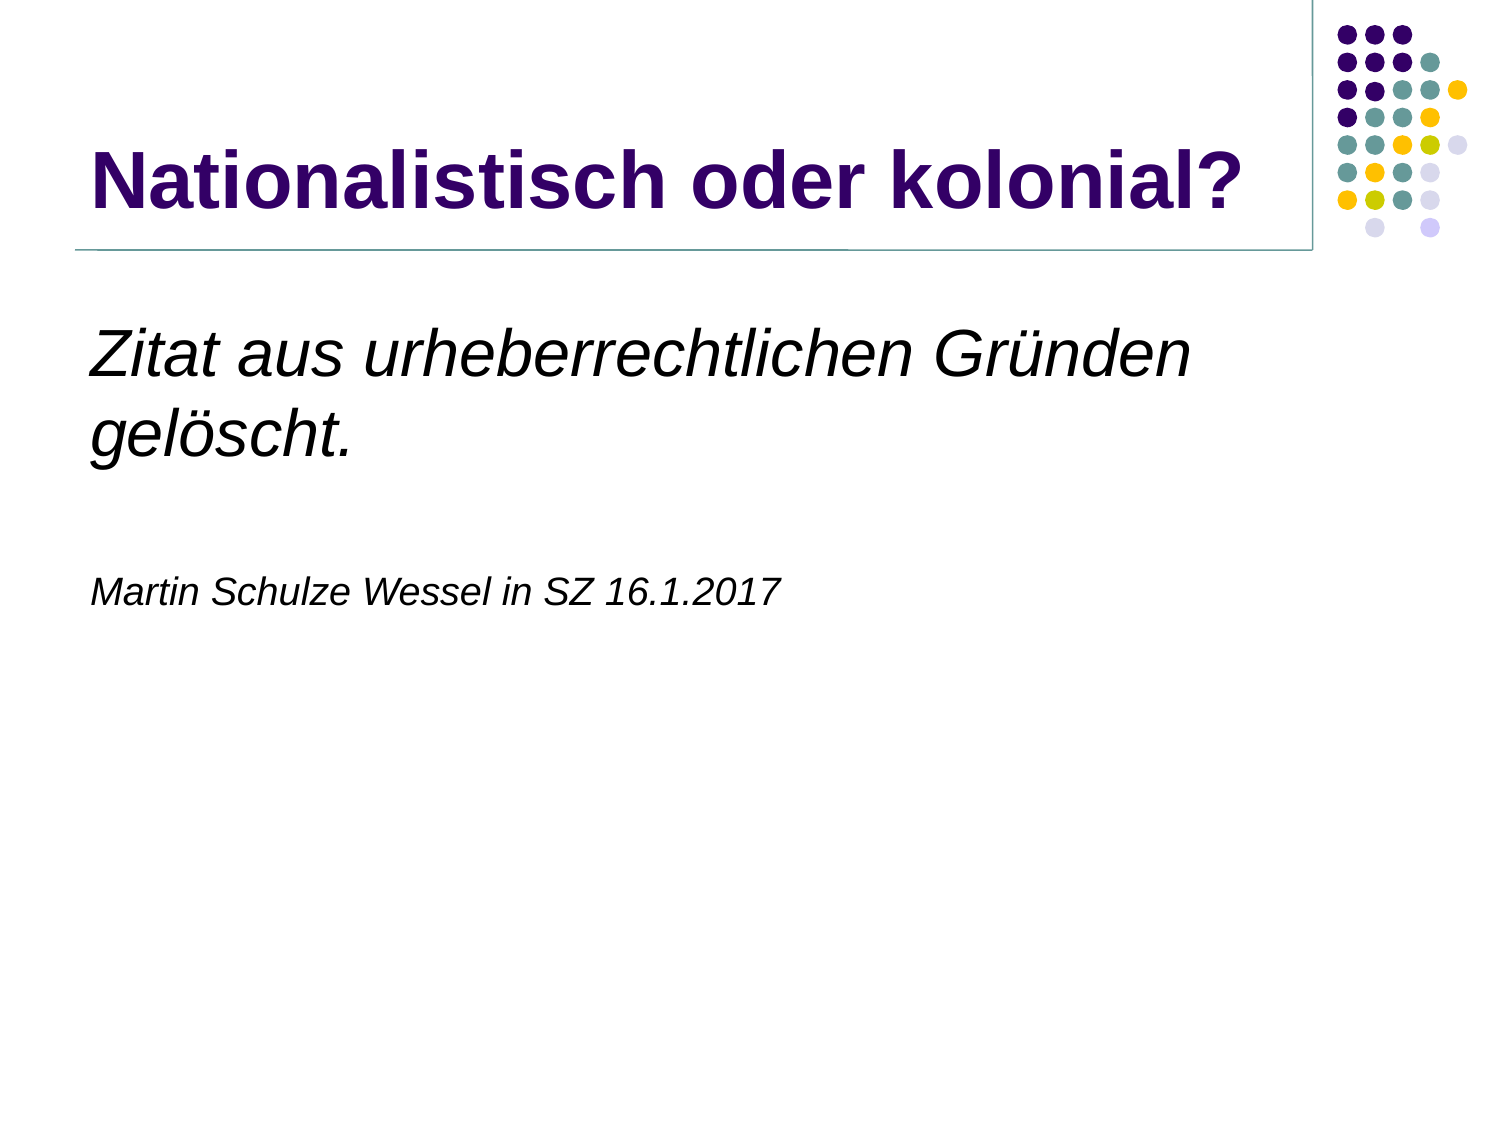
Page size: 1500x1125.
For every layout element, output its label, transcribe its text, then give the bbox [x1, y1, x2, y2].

title Nationalistisch oder kolonial? [74, 19, 1313, 233]
list Zitat aus urheberrechtlichen Gründen gelöscht. Martin Schulze Wessel in SZ 16.1.2017 [74, 302, 1426, 1027]
